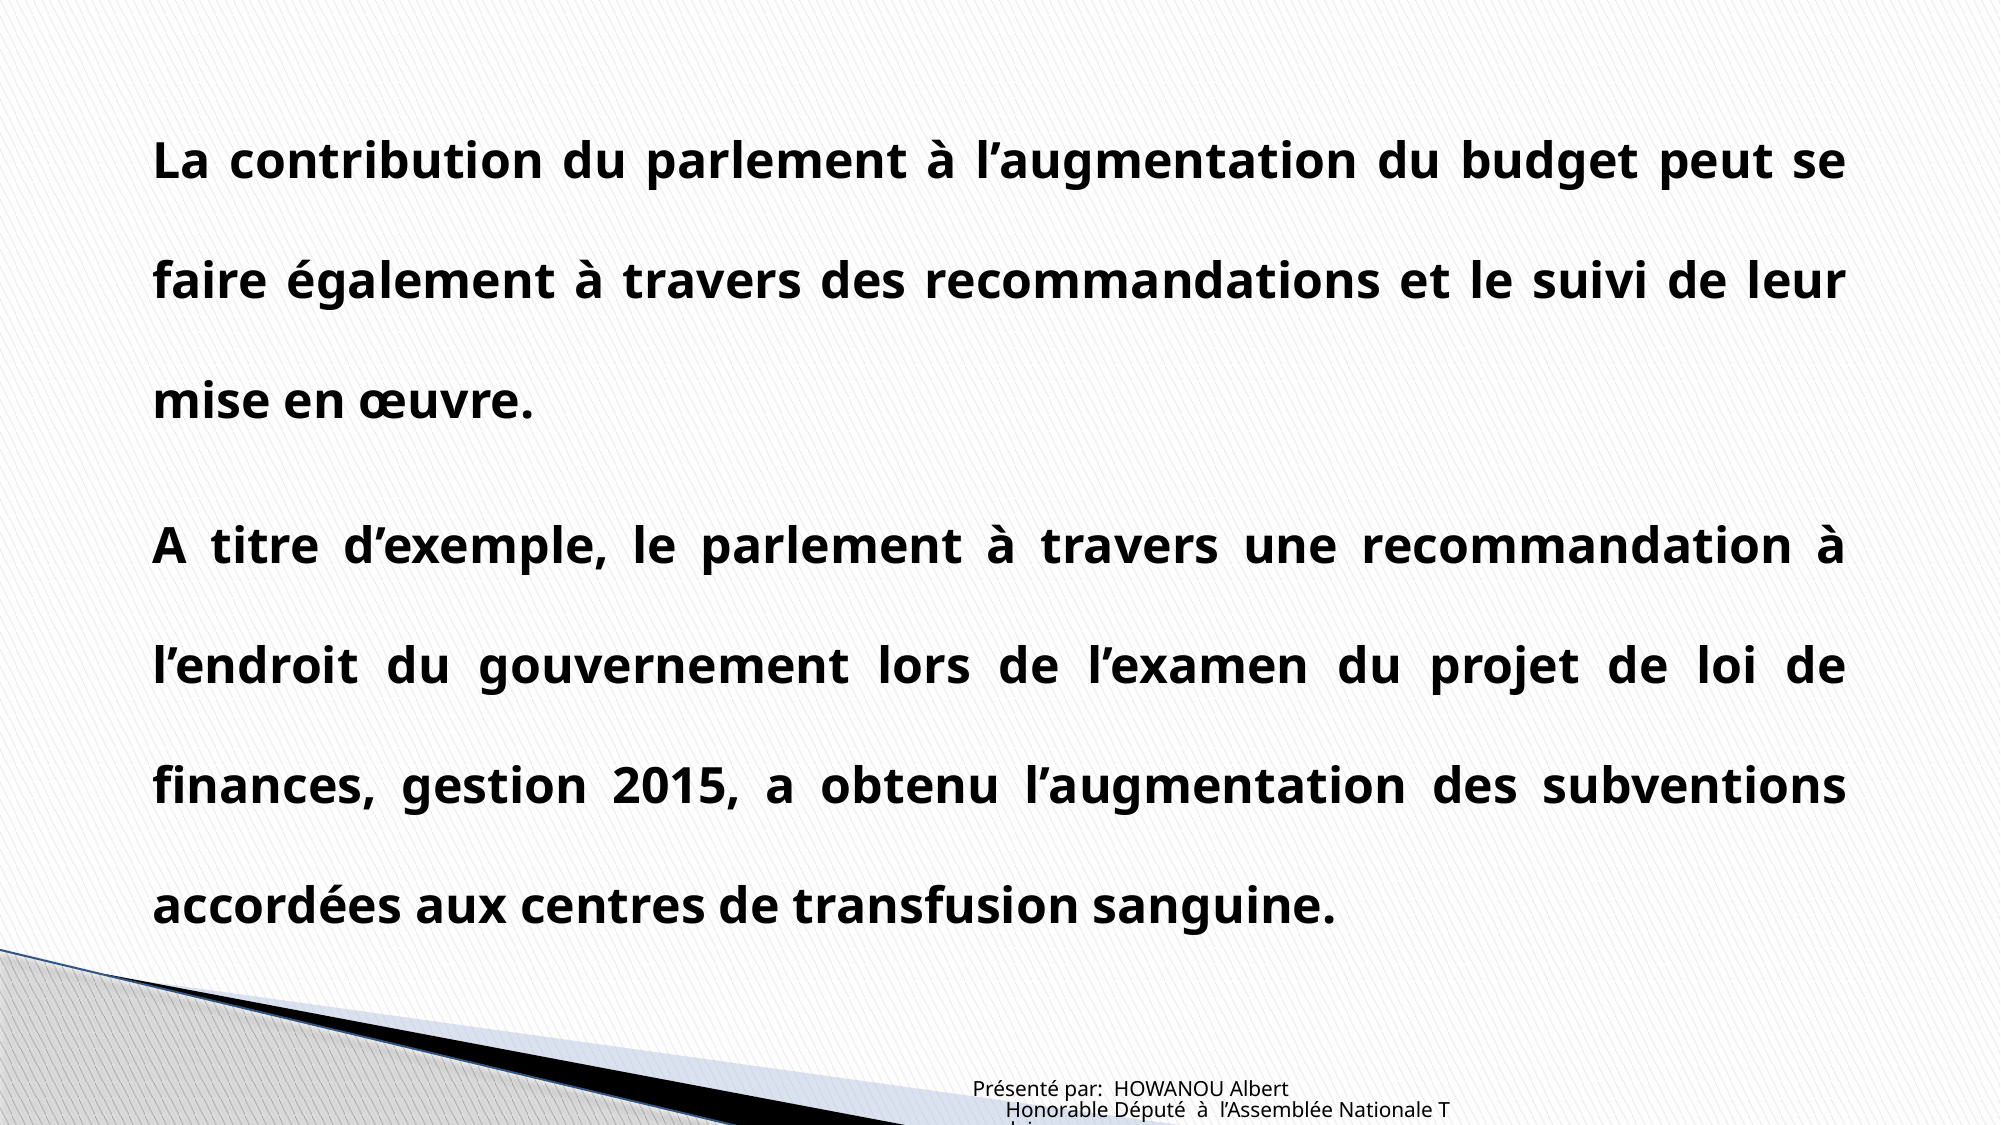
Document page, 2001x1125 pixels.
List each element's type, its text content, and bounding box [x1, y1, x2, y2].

list La contribution du parlement à l’augmentation du budget peut se faire également à travers des recommandations et le suivi de leur mise en œuvre. A titre d’exemple, le parlement à travers une recommandation à l’endroit du gouvernement lors de l’examen du projet de loi de finances, gestion 2015, a obtenu l’augmentation des subventions accordées aux centres de transfusion sanguine. [137, 61, 1863, 1035]
footer Présenté par: HOWANOU Albert Honorable Député à l’Assemblée Nationale Togolaise [957, 1051, 1473, 1112]
